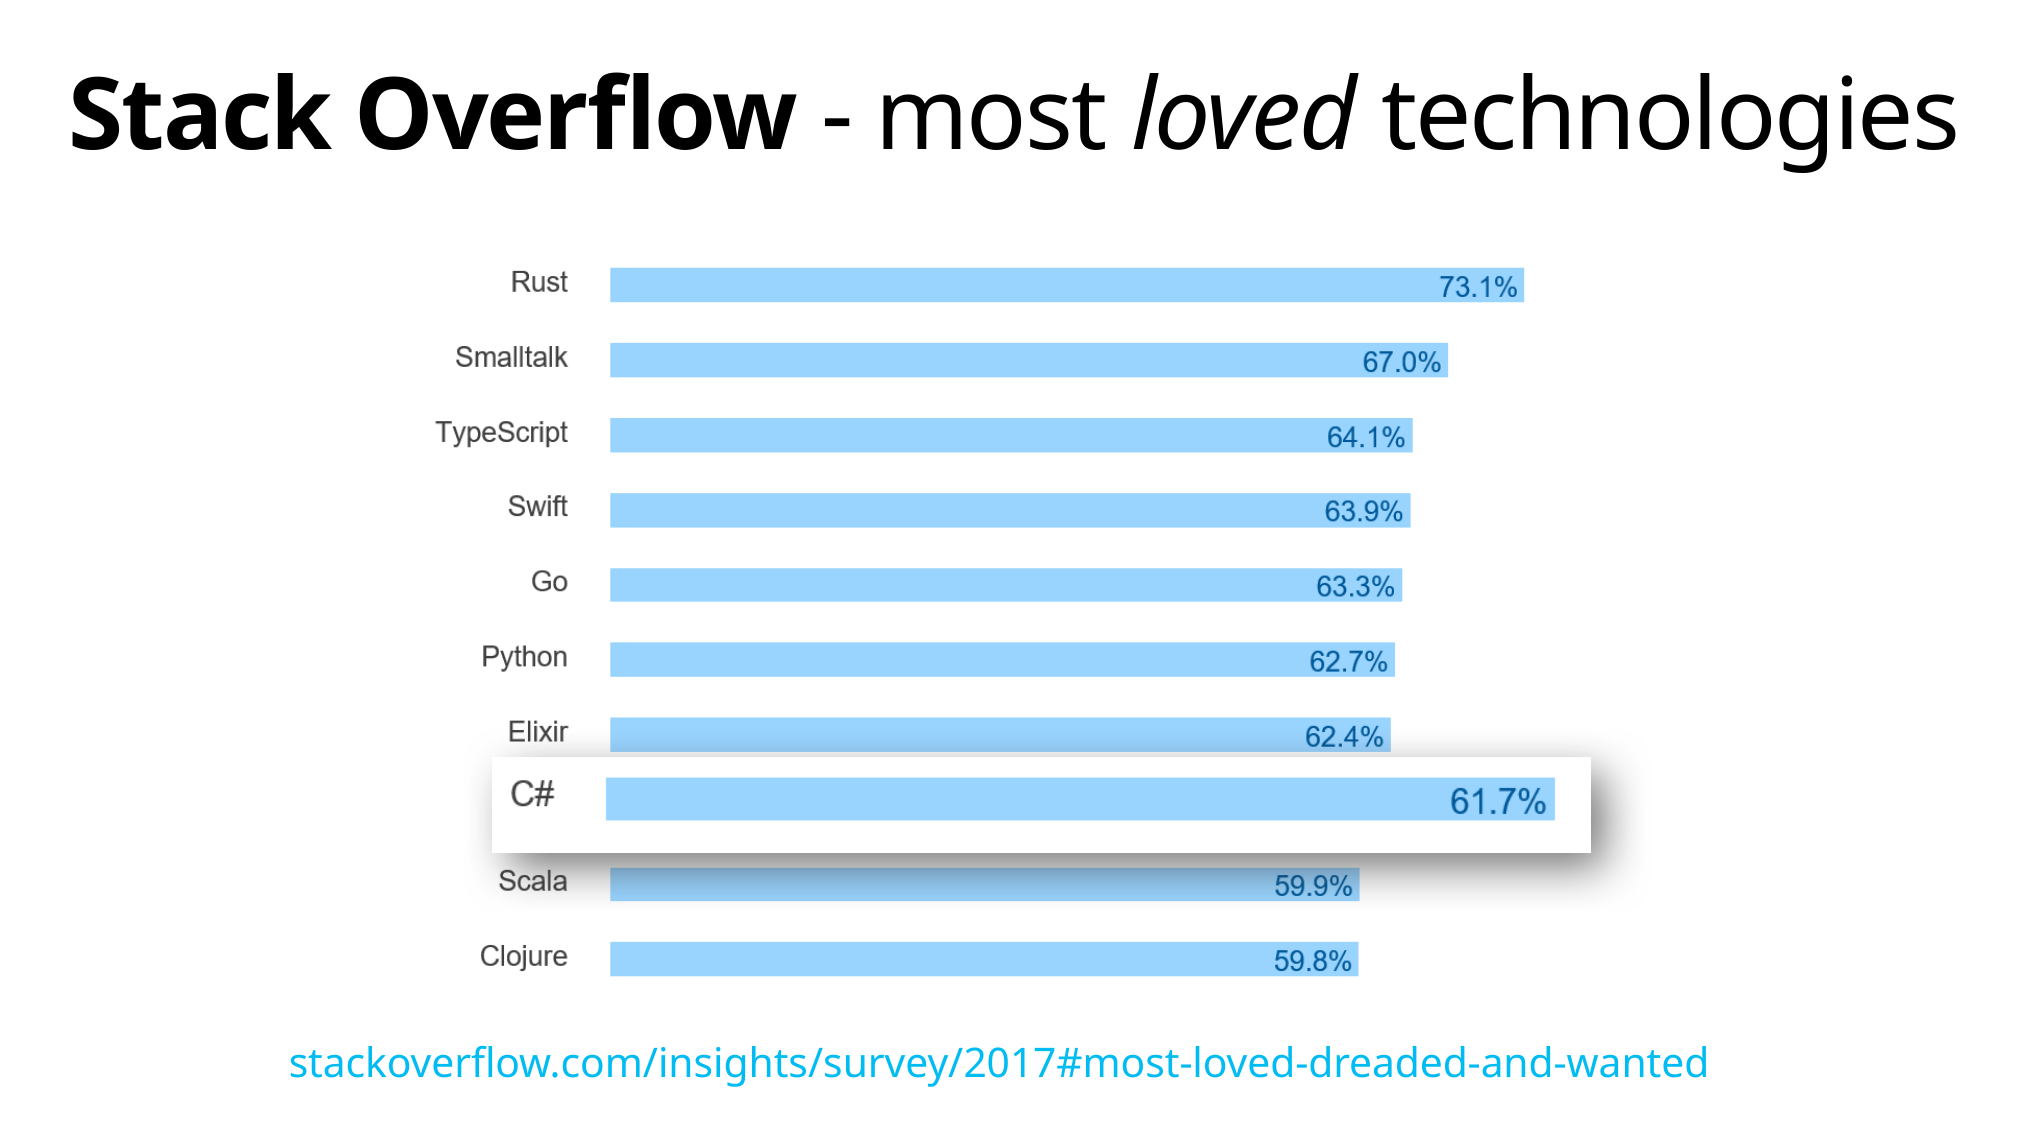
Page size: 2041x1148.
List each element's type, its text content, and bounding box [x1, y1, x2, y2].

title Stack Overflow - most loved technologies [45, 48, 1996, 199]
picture [403, 249, 1591, 993]
text_box stackoverflow.com/insights/survey/2017#most-loved-dreaded-and-wanted [44, 1022, 1956, 1103]
